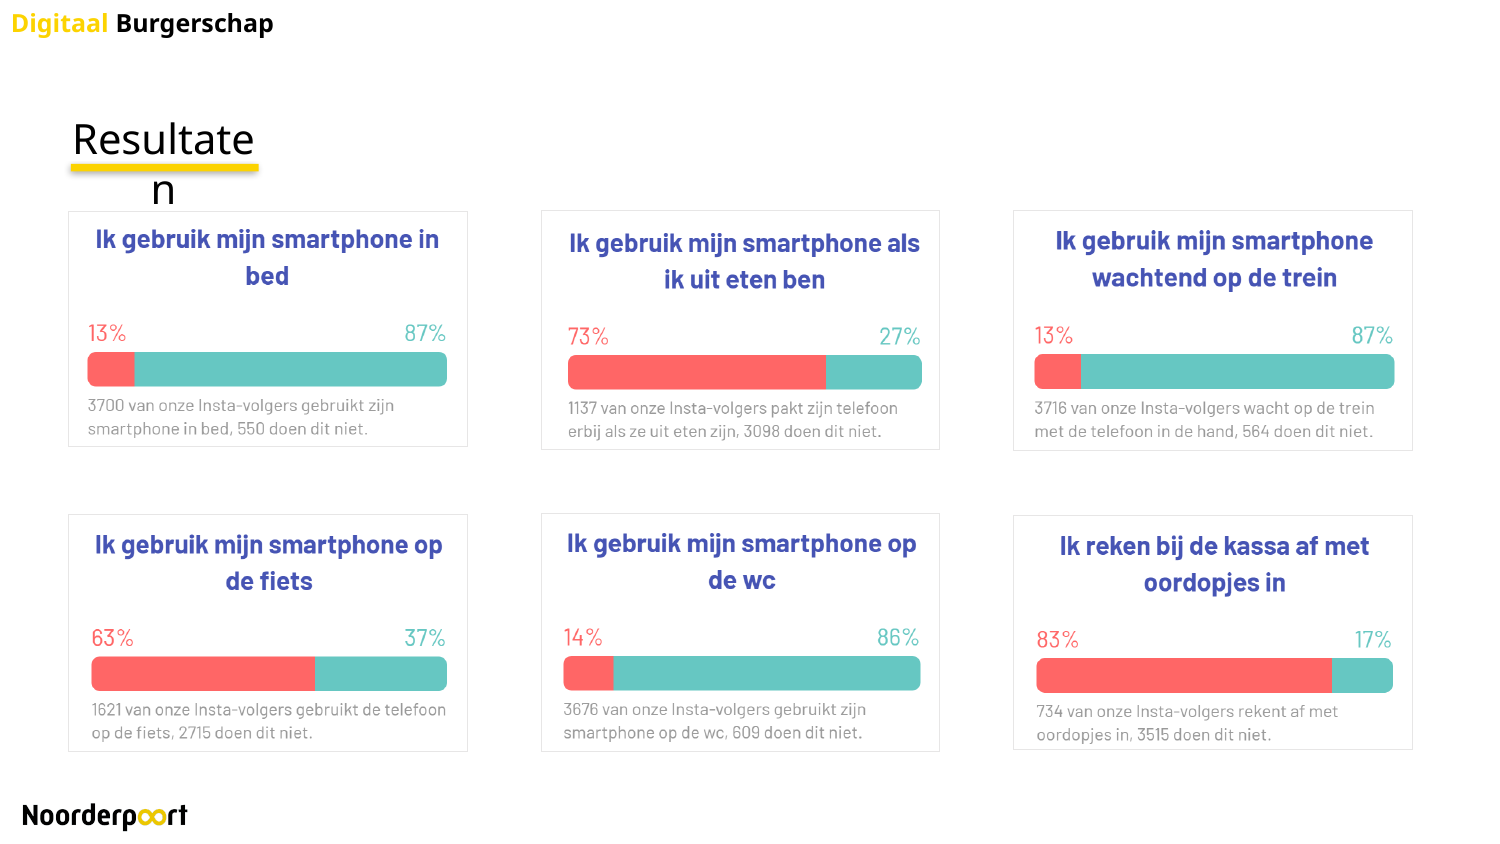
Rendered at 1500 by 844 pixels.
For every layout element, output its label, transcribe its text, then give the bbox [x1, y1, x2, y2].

text_box [70, 163, 259, 172]
picture [541, 513, 940, 752]
text_box Digitaal Burgerschap [0, 0, 311, 45]
text_box Resultaten [56, 105, 271, 221]
picture [68, 514, 468, 752]
picture [541, 210, 940, 450]
picture [1013, 515, 1413, 750]
picture [1013, 210, 1413, 451]
picture [21, 801, 188, 832]
picture [68, 210, 468, 448]
